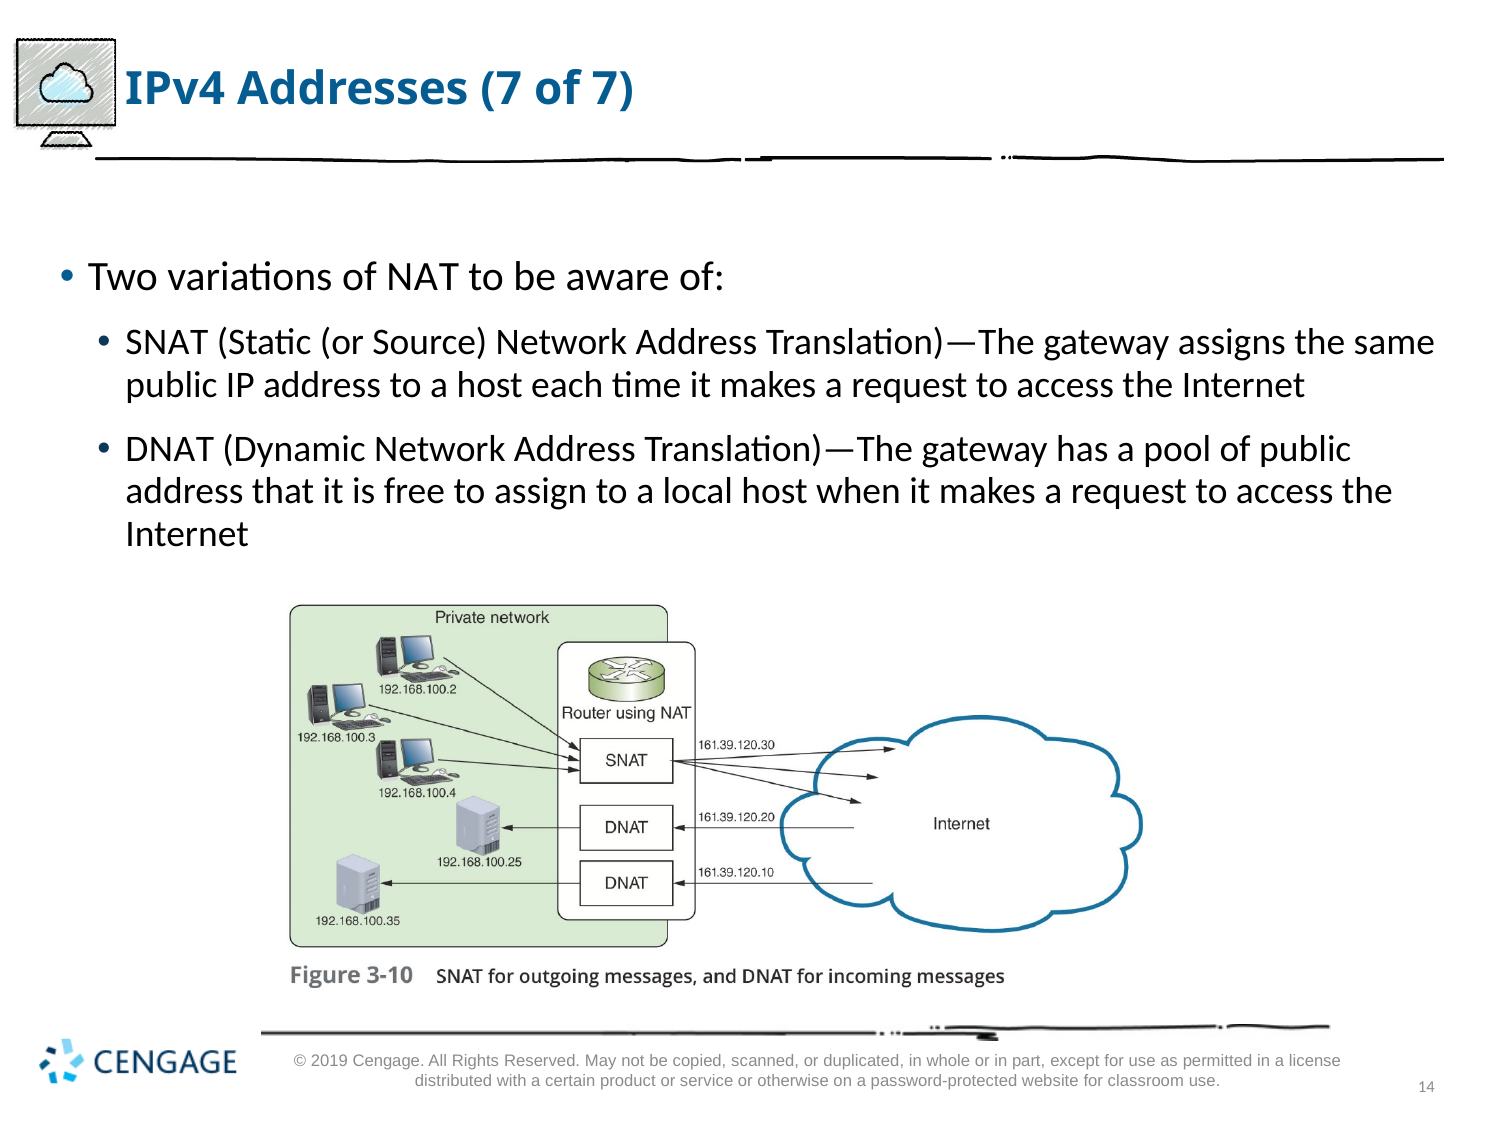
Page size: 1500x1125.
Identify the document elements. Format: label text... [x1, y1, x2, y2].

title I P v 4 Addresses (7 of 7) [125, 66, 1442, 116]
footer © 2019 Cengage. All Rights Reserved. May not be copied, scanned, or duplicated, in whole or in part, except for use as permitted in a license distributed with a certain product or service or otherwise on a password-protected website for classroom use. [262, 1050, 1375, 1091]
picture [19, 1025, 249, 1096]
picture [95, 155, 1444, 163]
picture [13, 36, 117, 151]
picture [287, 602, 1145, 990]
picture [261, 1024, 1331, 1041]
list Two variations of N A T to be aware of: S N A T (Static (or Source) Network Address Translation)—The gateway assigns the same public IP address to a host each time it makes a request to access the Internet D N A T (Dynamic Network Address Translation)—The gateway has a pool of public address that it is free to assign to a local host when it makes a request to access the Internet [59, 252, 1441, 559]
